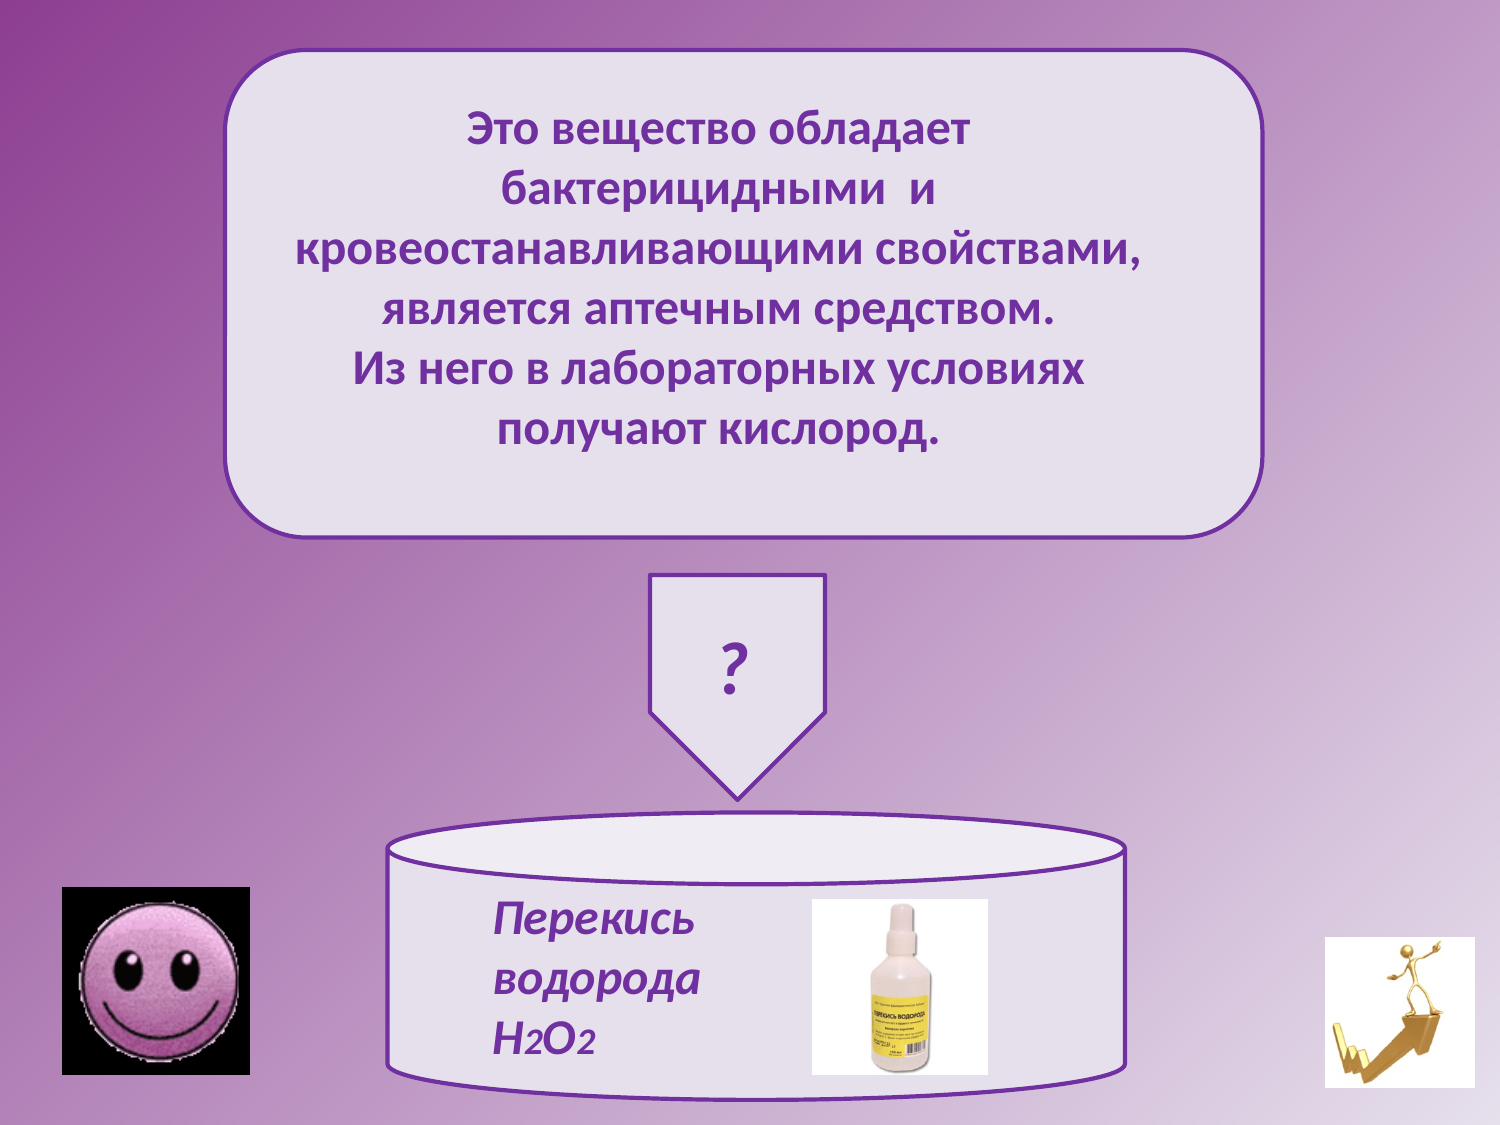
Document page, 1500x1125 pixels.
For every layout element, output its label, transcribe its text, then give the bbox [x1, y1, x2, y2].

picture [812, 899, 988, 1076]
text_box ? [700, 612, 765, 718]
picture [1324, 937, 1476, 1088]
picture [62, 887, 251, 1076]
text_box Это вещество обладает бактерицидными и кровеостанавливающими свойствами, является аптечным средством. Из него в лабораторных условиях получают кислород. [262, 87, 1175, 463]
text_box Перекись водорода Н2О2 [385, 810, 1128, 1102]
text_box [647, 572, 828, 803]
text_box [222, 47, 1265, 540]
